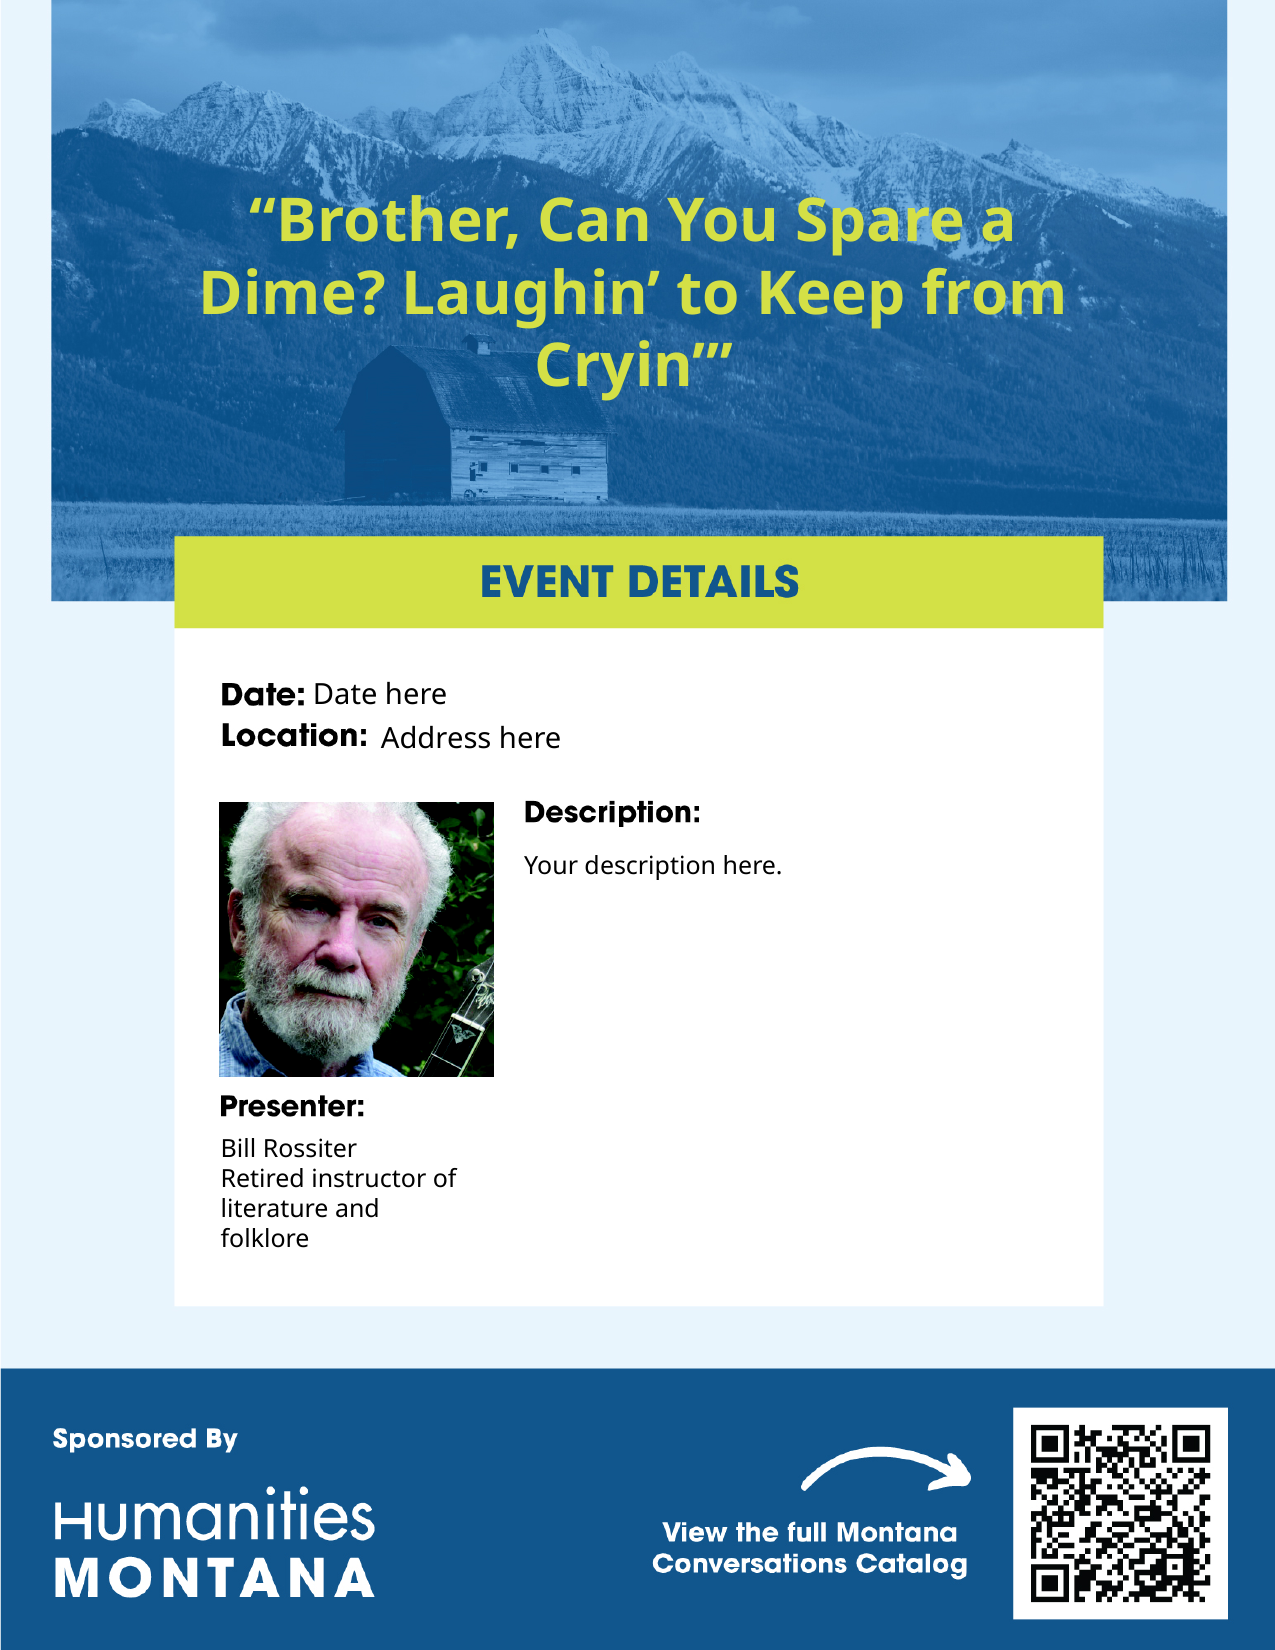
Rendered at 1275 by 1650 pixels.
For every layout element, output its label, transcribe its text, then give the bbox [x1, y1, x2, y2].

text_box Your description here. [509, 834, 1033, 895]
text_box Bill Rossiter Retired instructor of literature and folklore [205, 1117, 480, 1268]
picture [0, 0, 1275, 1650]
text_box [169, 132, 1099, 166]
text_box Address here [365, 704, 1233, 770]
text_box [159, 166, 169, 233]
text_box Date here [297, 660, 932, 726]
text_box “Brother, Can You Spare a Dime? Laughin’ to Keep from Cryin’” [169, 166, 1099, 414]
